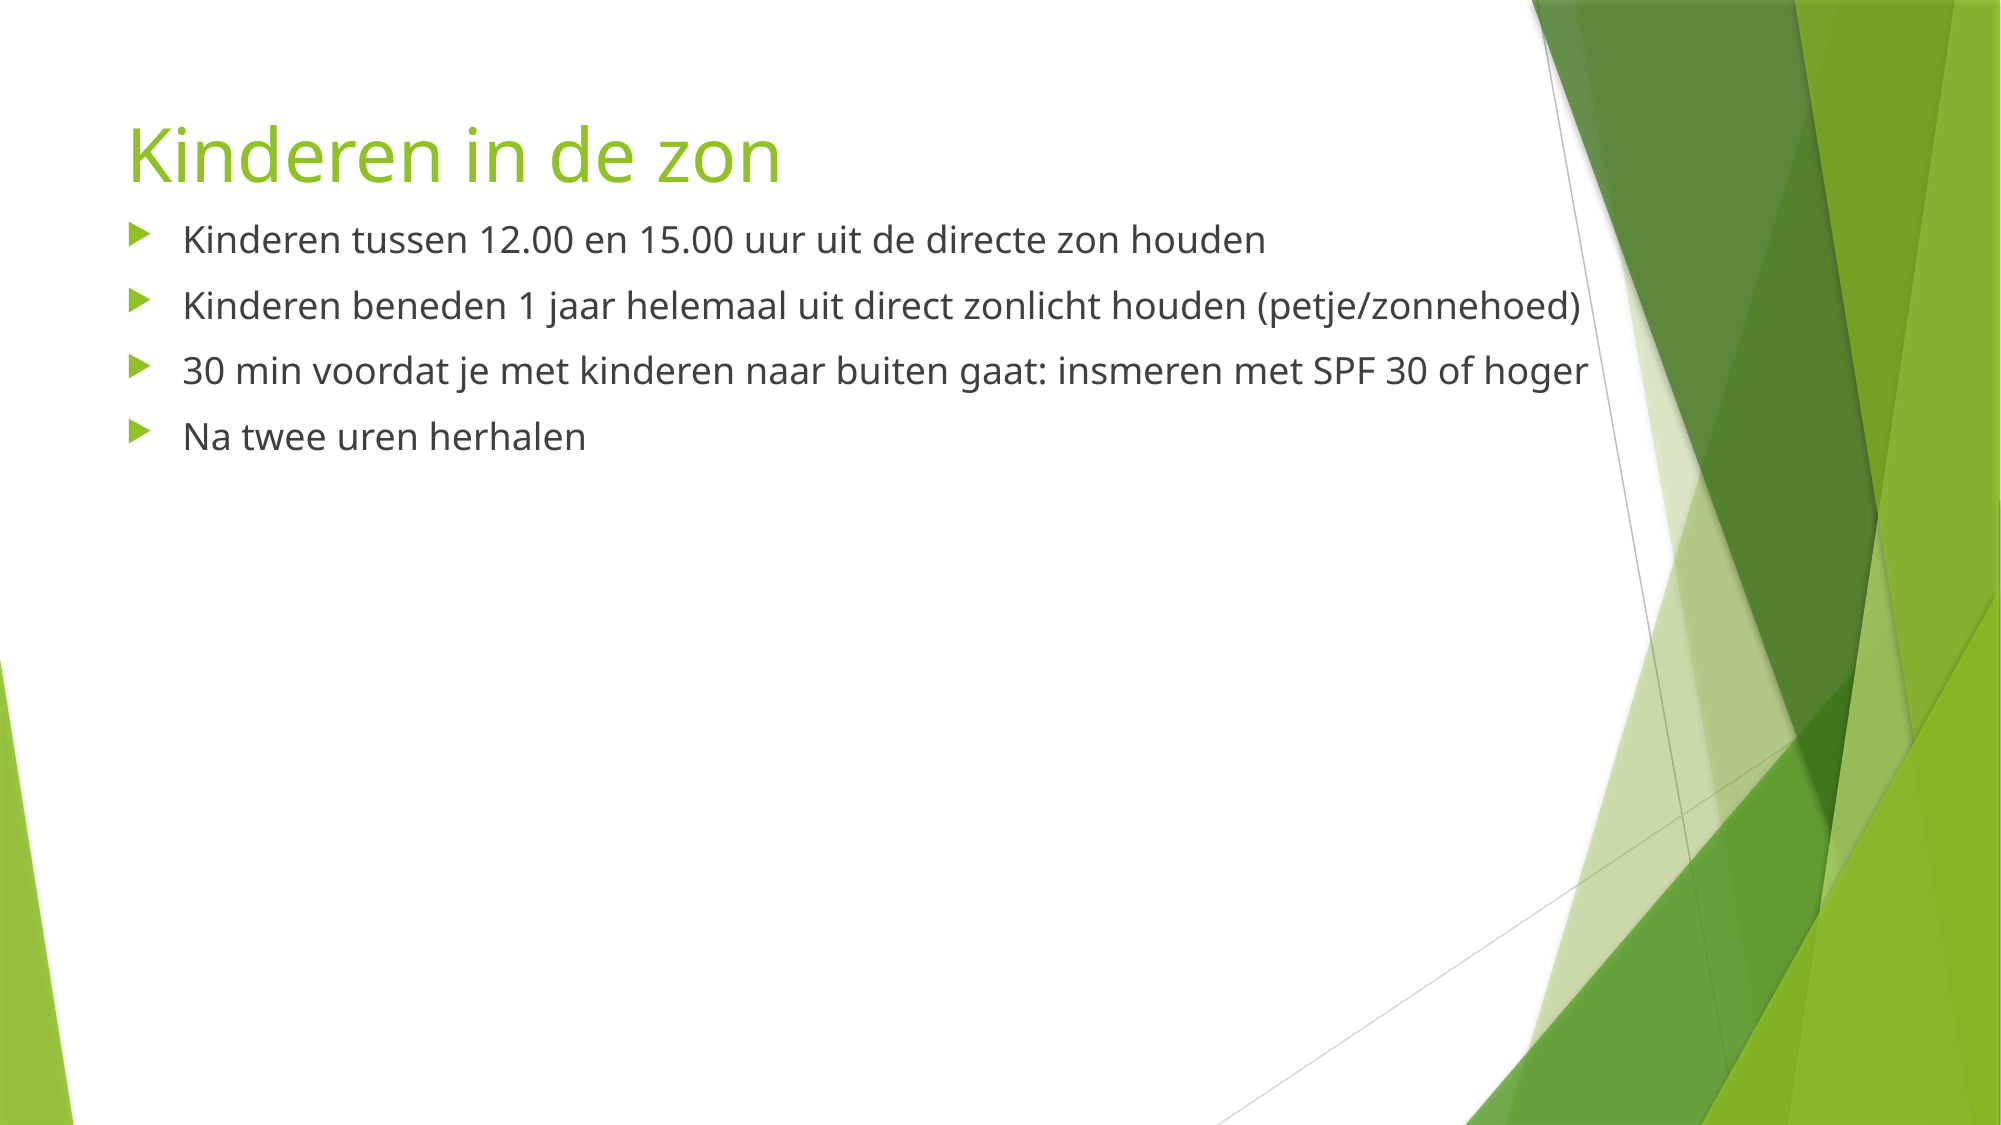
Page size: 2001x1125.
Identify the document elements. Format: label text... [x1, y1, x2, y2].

title Kinderen in de zon [111, 99, 1522, 208]
list Kinderen tussen 12.00 en 15.00 uur uit de directe zon houden Kinderen beneden 1 jaar helemaal uit direct zonlicht houden (petje/zonnehoed) 30 min voordat je met kinderen naar buiten gaat: insmeren met SPF 30 of hoger Na twee uren herhalen [111, 208, 1659, 845]
